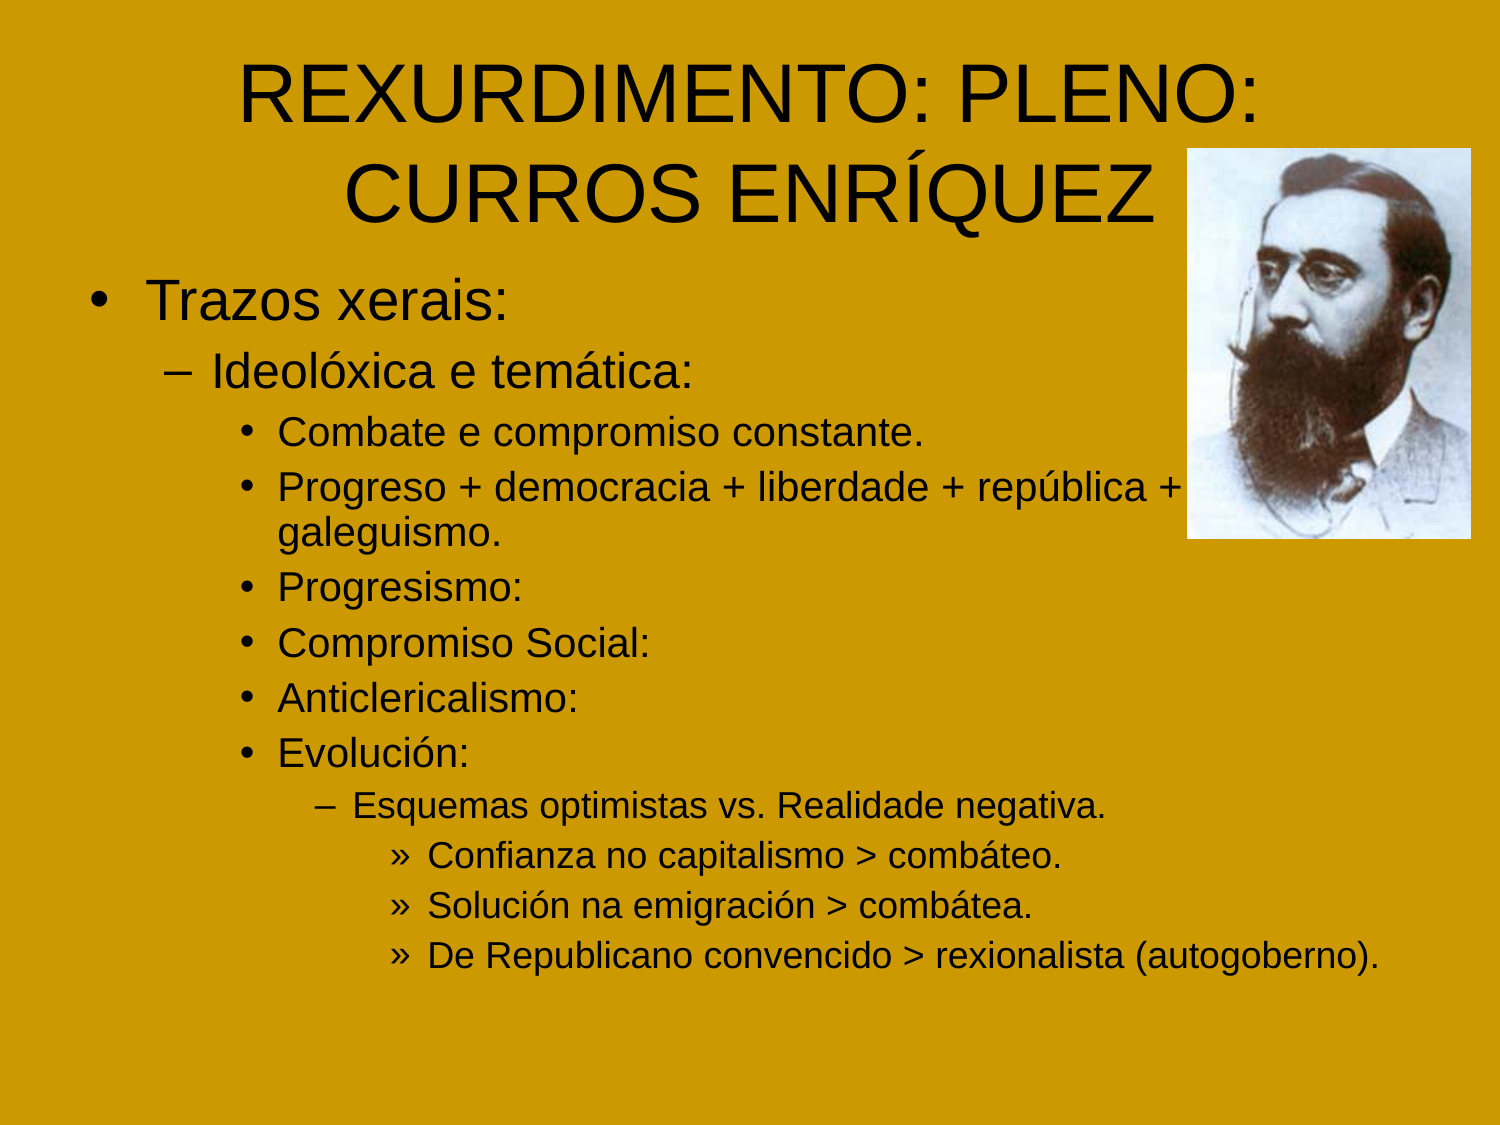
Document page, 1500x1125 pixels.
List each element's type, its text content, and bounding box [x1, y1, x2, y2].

title REXURDIMENTO: PLENO: CURROS ENRÍQUEZ [74, 30, 1426, 247]
list Trazos xerais: Ideolóxica e temática: Combate e compromiso constante. Progreso + democracia + liberdade + república + galeguismo. Progresismo: Compromiso Social: Anticlericalismo: Evolución: Esquemas optimistas vs. Realidade negativa. Confianza no capitalismo > combáteo. Solución na emigración > combátea. De Republicano convencido > rexionalista (autogoberno). [74, 262, 1426, 1006]
picture [1186, 148, 1471, 539]
